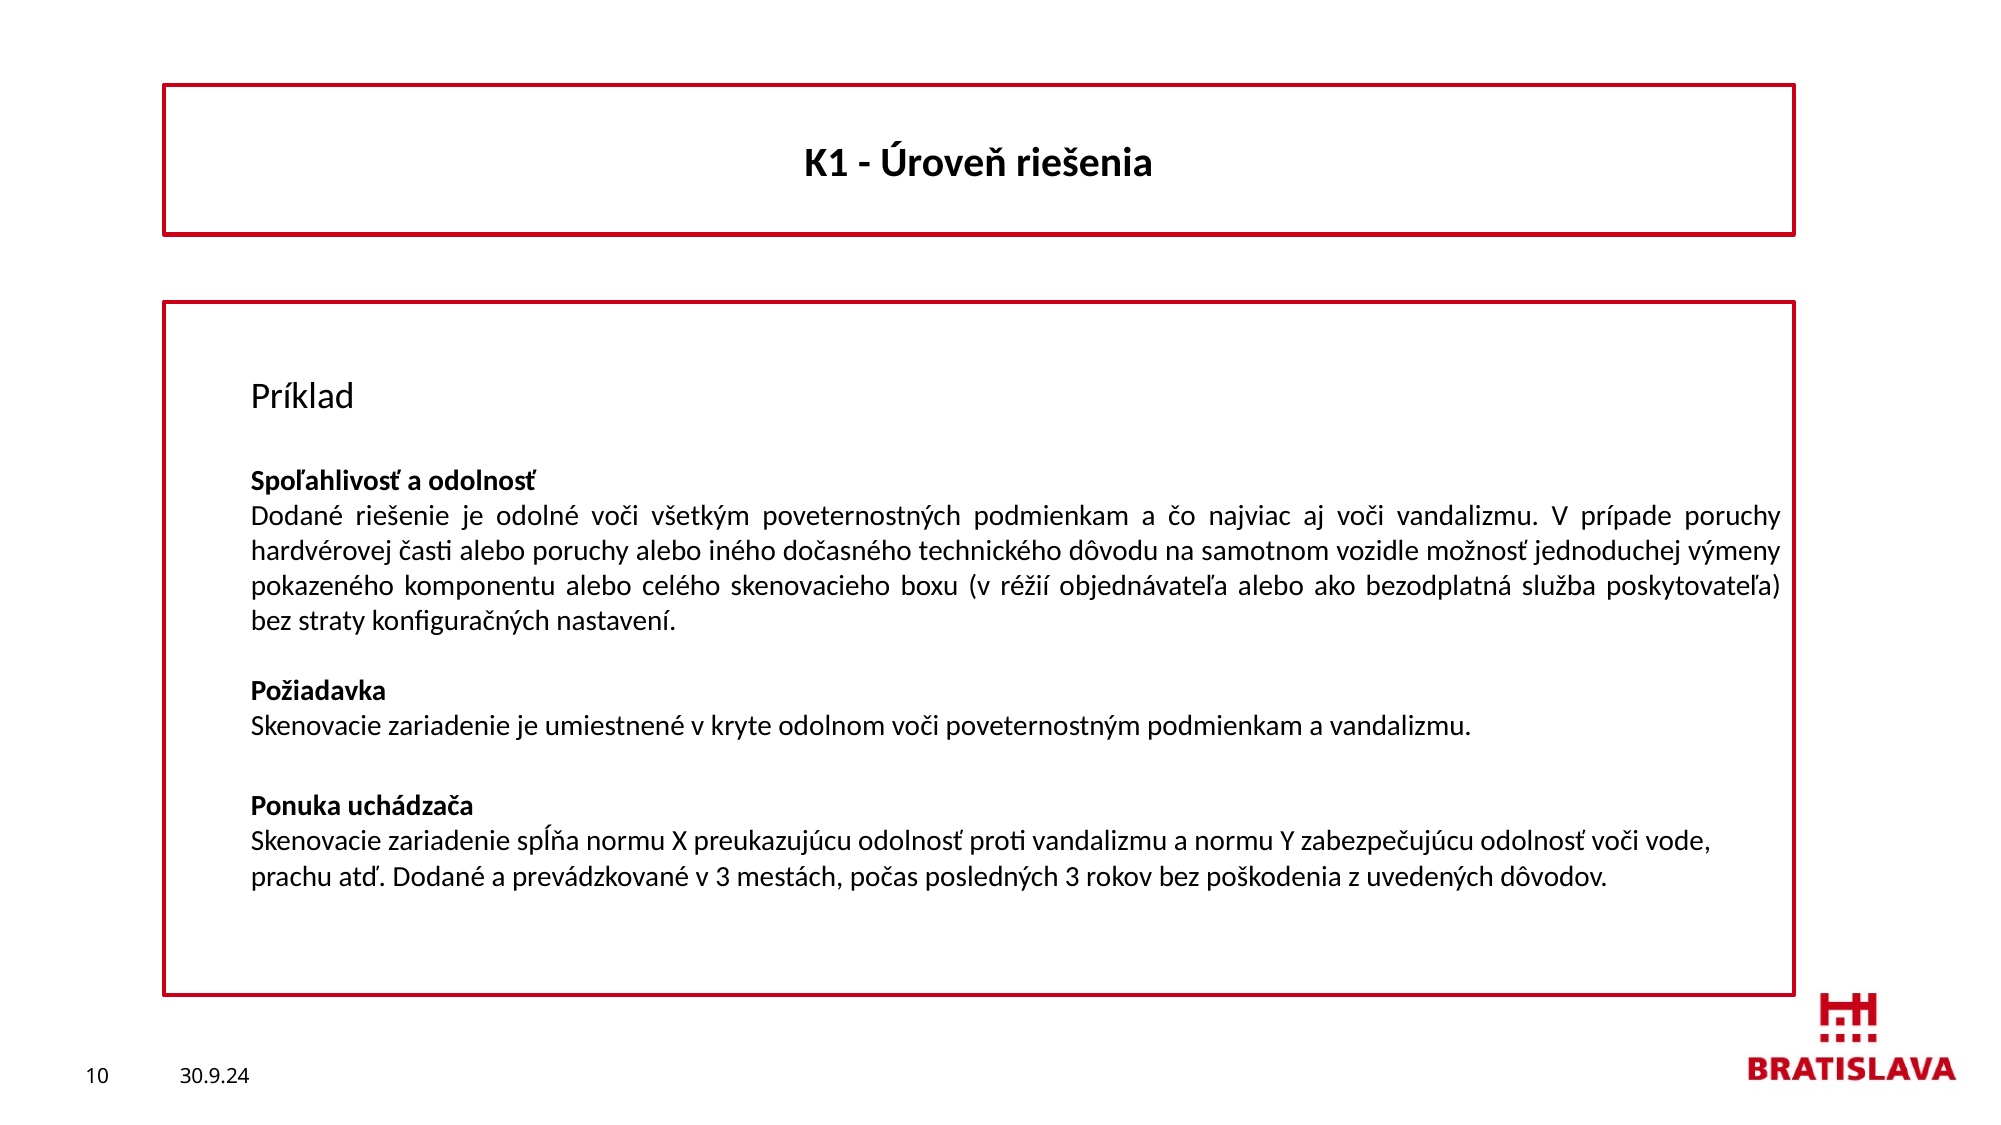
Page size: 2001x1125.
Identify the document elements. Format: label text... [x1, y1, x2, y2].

slide_number 10 [85, 1062, 165, 1094]
picture [1717, 960, 1982, 1110]
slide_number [179, 1062, 417, 1094]
text_box Príklad Spoľahlivosť a odolnosť Dodané riešenie je odolné voči všetkým poveternostných podmienkam a čo najviac aj voči vandalizmu. V prípade poruchy hardvérovej časti alebo poruchy alebo iného dočasného technického dôvodu na samotnom vozidle možnosť jednoduchej výmeny pokazeného komponentu alebo celého skenovacieho boxu (v réžií objednávateľa alebo ako bezodplatná služba poskytovateľa) bez straty konfiguračných nastavení. Požiadavka Skenovacie zariadenie je umiestnené v kryte odolnom voči poveternostným podmienkam a vandalizmu. Ponuka uchádzača Skenovacie zariadenie spĺňa normu X preukazujúcu odolnosť proti vandalizmu a normu Y zabezpečujúcu odolnosť voči vode, prachu atď. Dodané a prevádzkované v 3 mestách, počas posledných 3 rokov bez poškodenia z uvedených dôvodov. [162, 300, 1796, 997]
text_box K1 - Úroveň riešenia [162, 83, 1796, 237]
